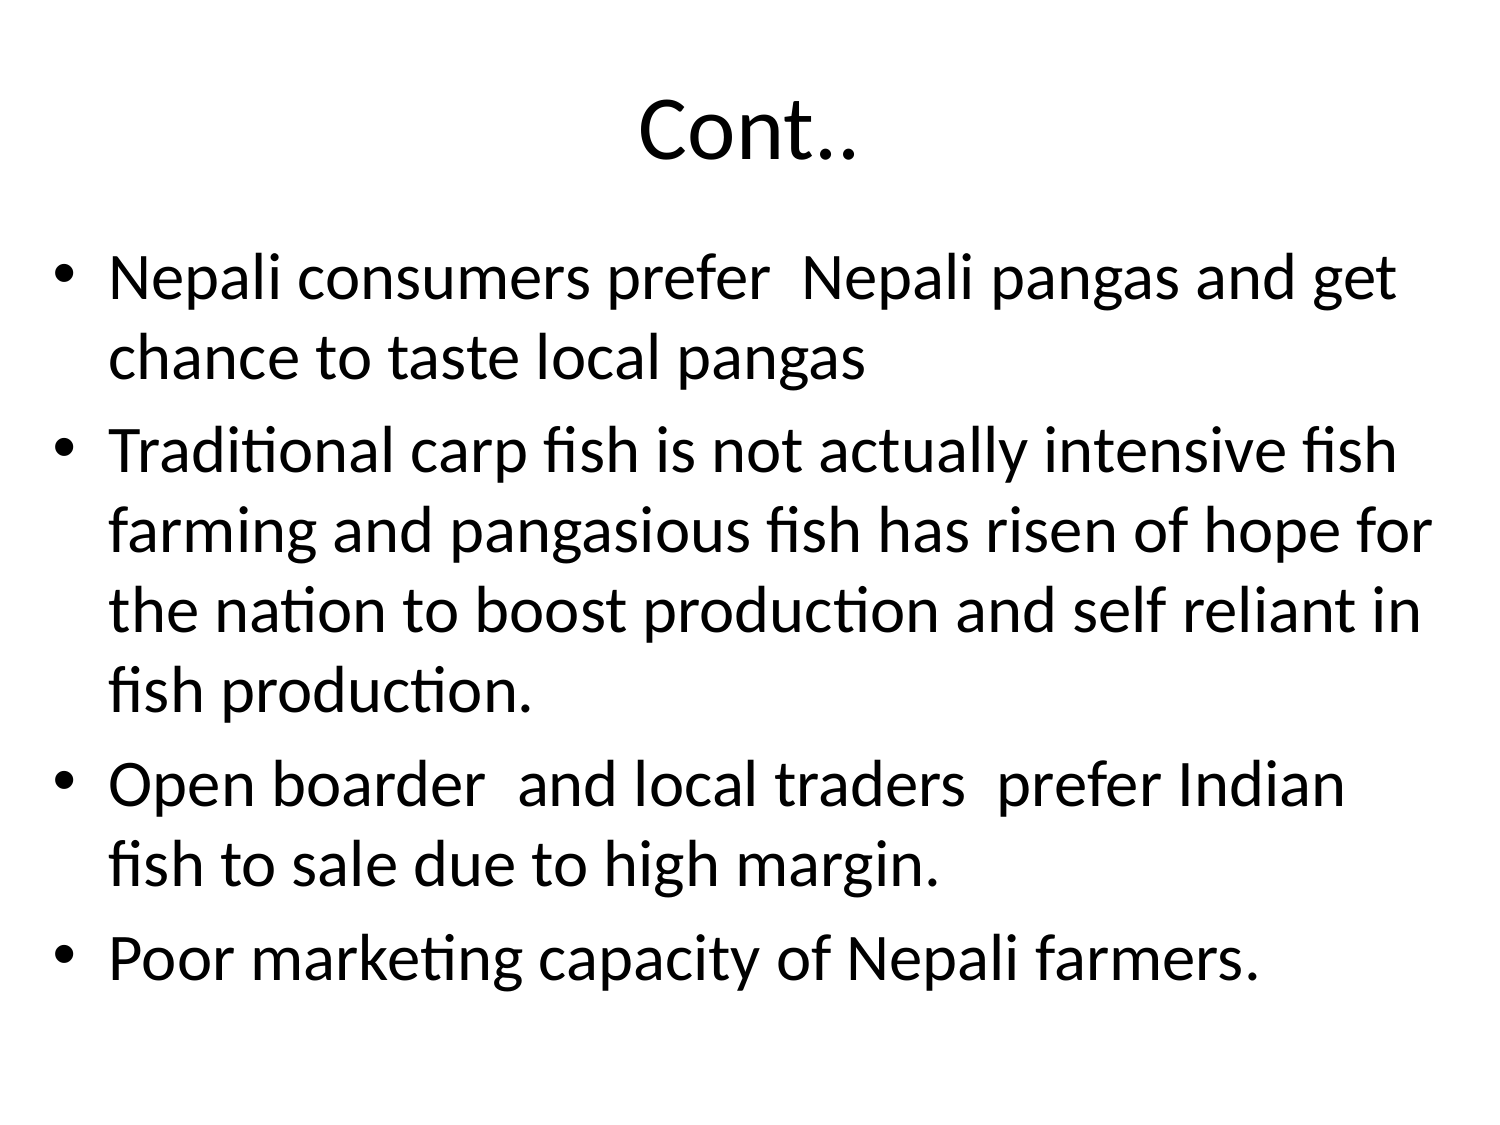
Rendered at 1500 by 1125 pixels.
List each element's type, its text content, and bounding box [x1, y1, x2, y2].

list Nepali consumers prefer Nepali pangas and get chance to taste local pangas Traditional carp fish is not actually intensive fish farming and pangasious fish has risen of hope for the nation to boost production and self reliant in fish production. Open boarder and local traders prefer Indian fish to sale due to high margin. Poor marketing capacity of Nepali farmers. [37, 224, 1463, 1088]
title Cont.. [75, 45, 1425, 200]
